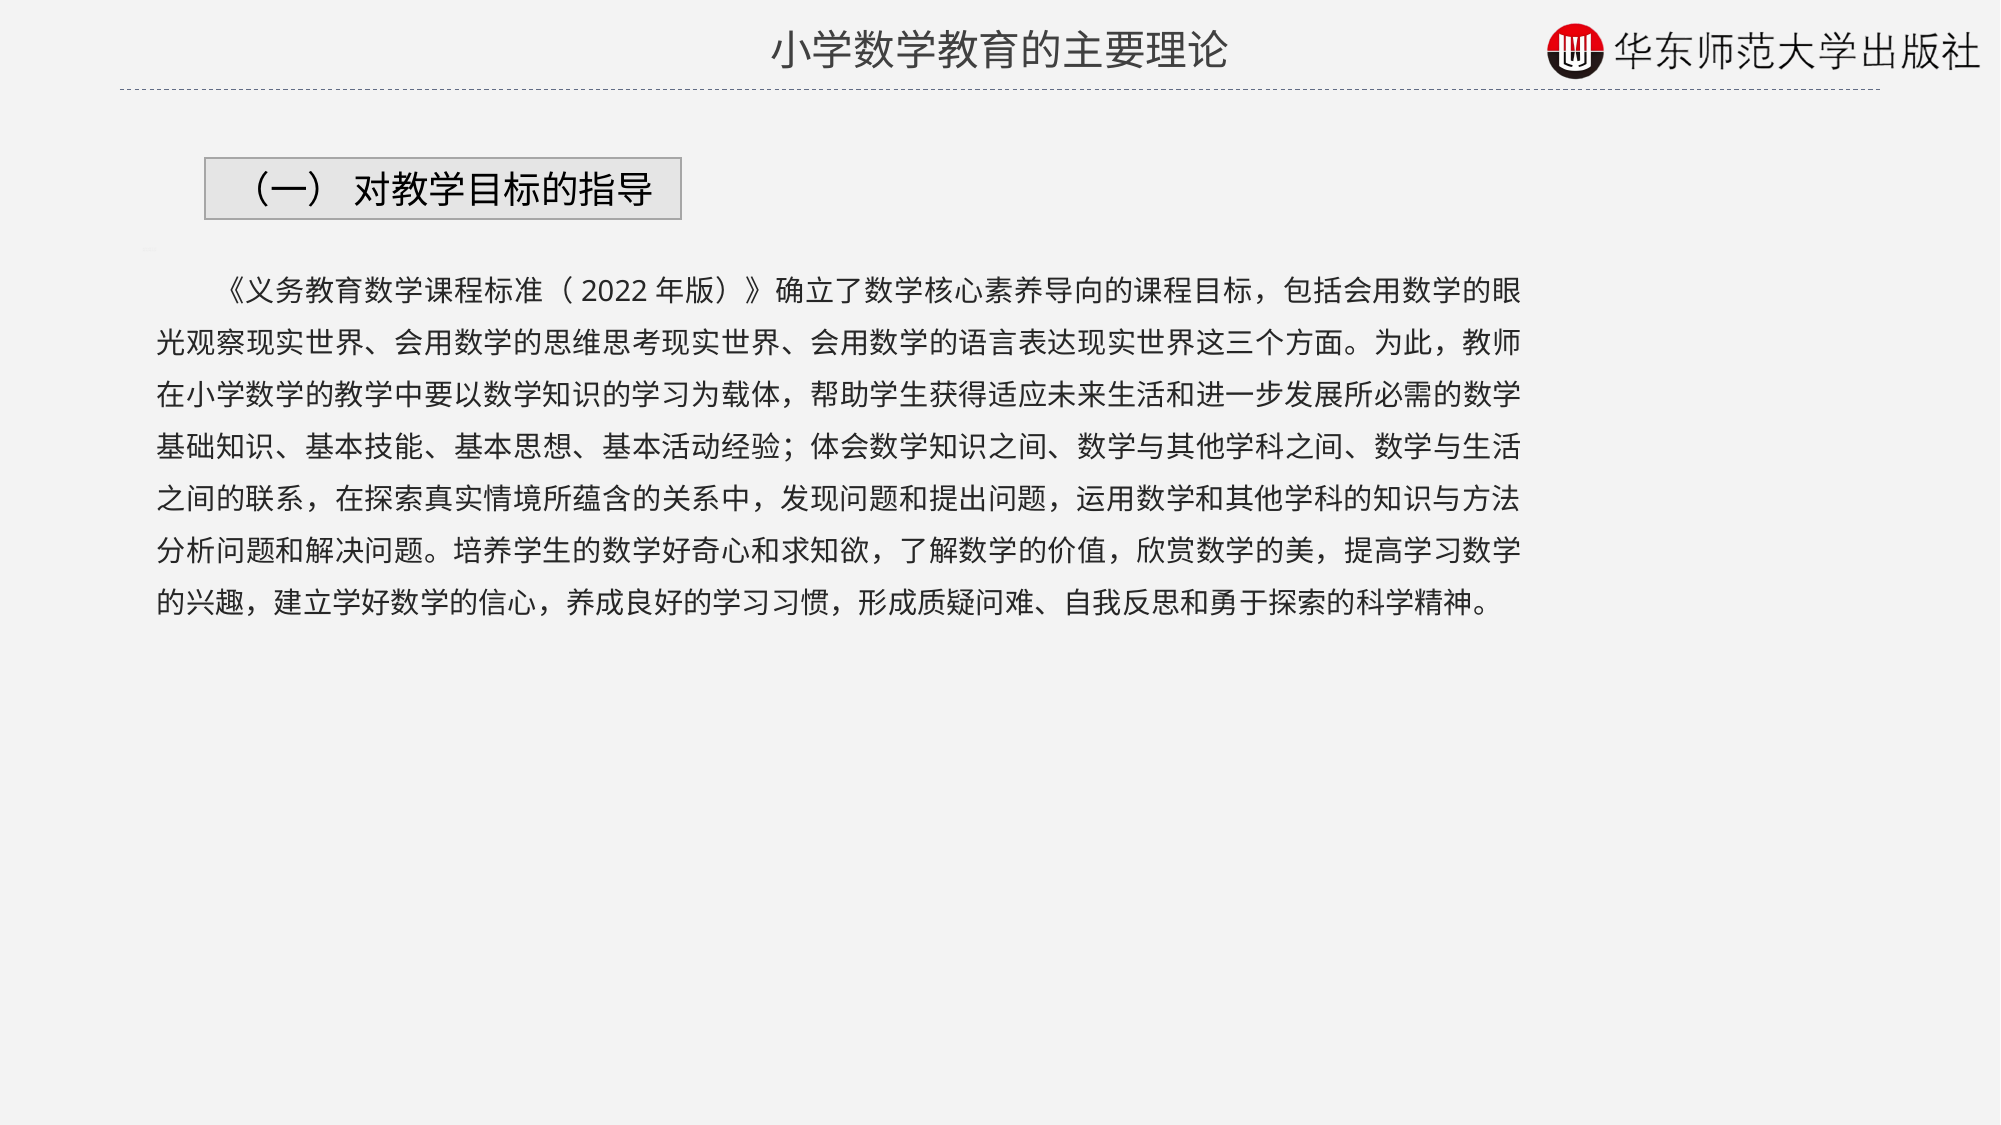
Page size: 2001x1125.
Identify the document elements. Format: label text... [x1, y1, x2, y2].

text_box 《义务教育数学课程标准（2022年版）》确立了数学核心素养导向的课程目标，包括会用数学的眼光观察现实世界、会用数学的思维思考现实世界、会用数学的语言表达现实世界这三个方面。为此，教师在小学数学的教学中要以数学知识的学习为载体，帮助学生获得适应未来生活和进一步发展所必需的数学基础知识、基本技能、基本思想、基本活动经验；体会数学知识之间、数学与其他学科之间、数学与生活之间的联系，在探索真实情境所蕴含的关系中，发现问题和提出问题，运用数学和其他学科的知识与方法分析问题和解决问题。培养学生的数学好奇心和求知欲，了解数学的价值，欣赏数学的美，提高学习数学的兴趣，建立学好数学的信心，养成良好的学习习惯，形成质疑问难、自我反思和勇于探索的科学精神。 [142, 247, 1537, 627]
text_box （一） 对教学目标的指导 [204, 157, 682, 220]
text_box 小学数学教育的主要理论 [680, 23, 1320, 74]
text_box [1536, 13, 1989, 83]
